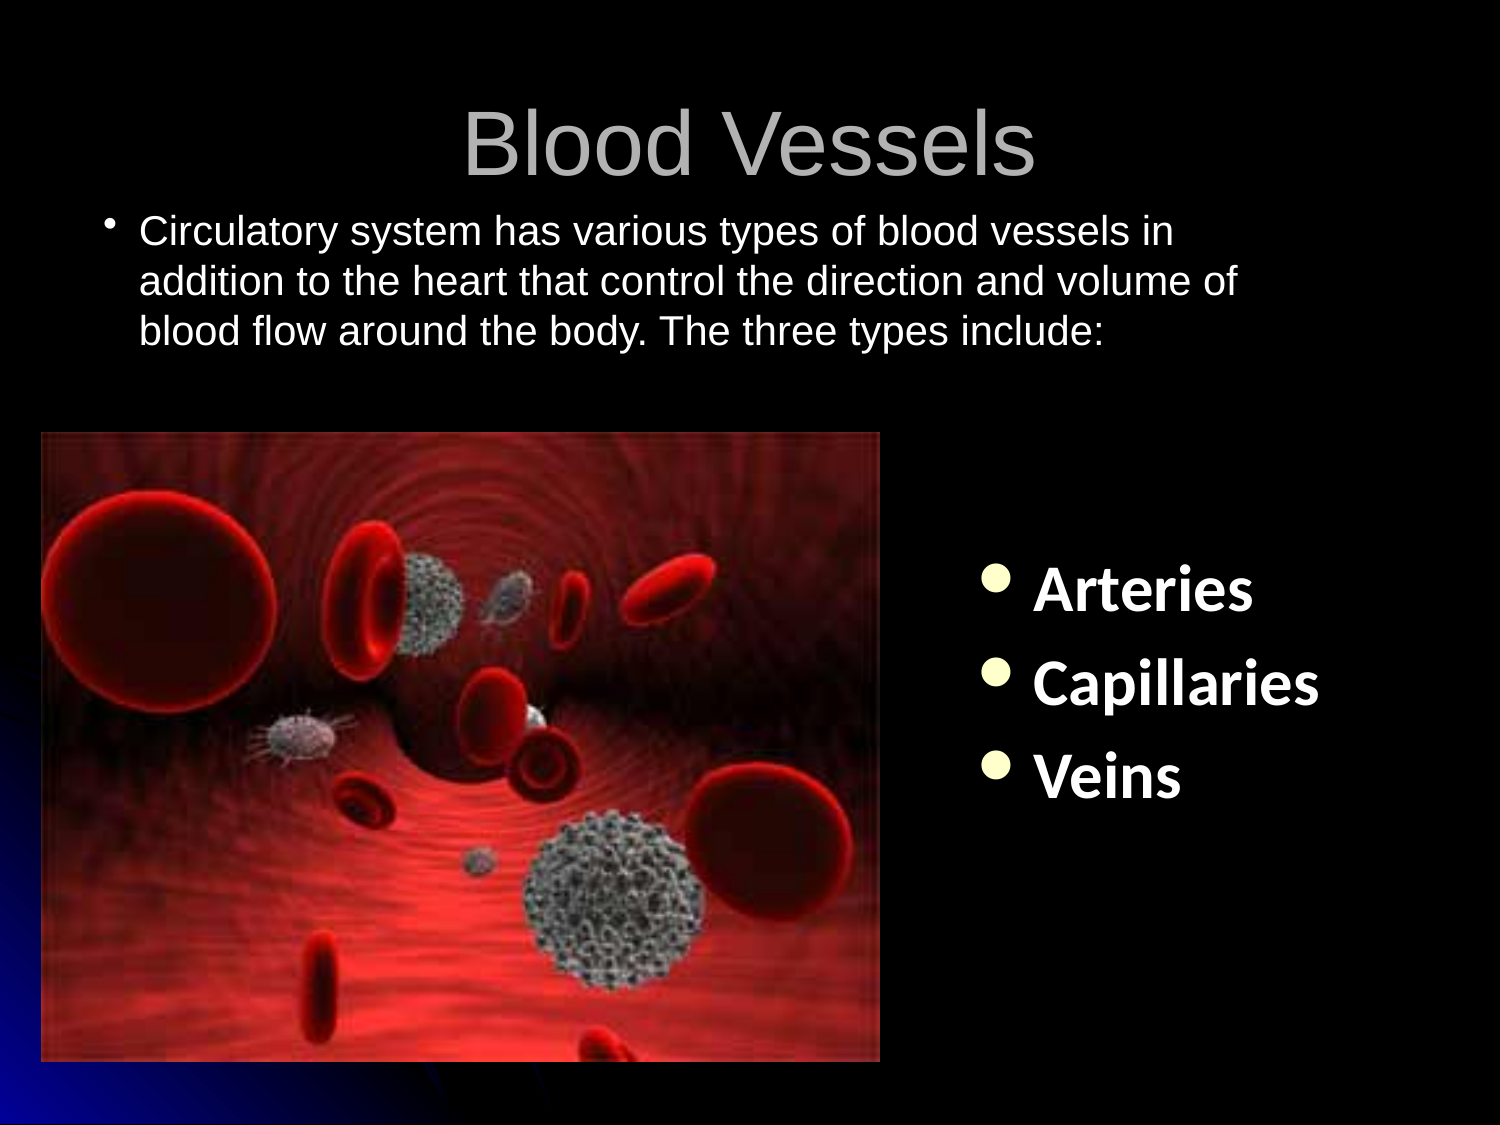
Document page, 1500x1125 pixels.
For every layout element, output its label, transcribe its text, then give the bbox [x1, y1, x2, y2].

list Arteries Capillaries Veins [962, 444, 1437, 1082]
text_box Circulatory system has various types of blood vessels in addition to the heart that control the direction and volume of blood flow around the body. The three types include: [88, 196, 1306, 362]
title Blood Vessels [74, 45, 1426, 233]
picture [40, 432, 881, 1062]
